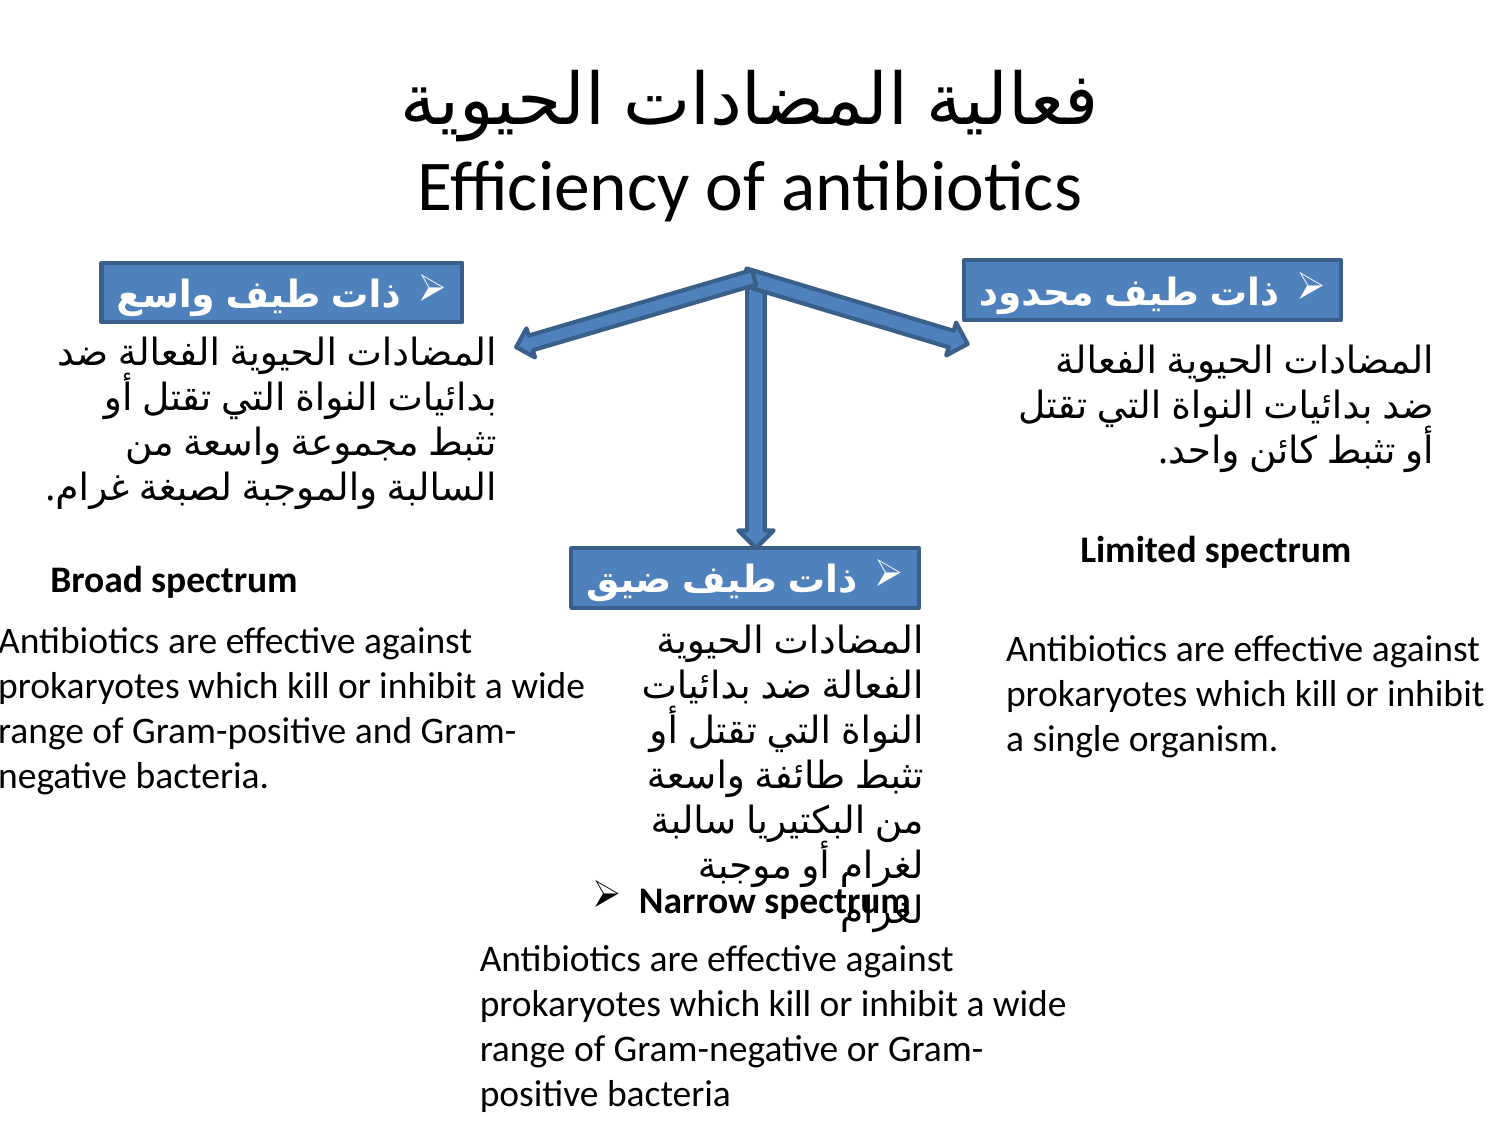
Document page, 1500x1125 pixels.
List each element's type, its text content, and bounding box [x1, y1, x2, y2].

text_box [514, 268, 759, 360]
text_box [736, 290, 776, 546]
text_box المضادات الحيوية الفعالة ضد بدائيات النواة التي تقتل أو تثبط كائن واحد. [991, 328, 1449, 479]
text_box [749, 268, 970, 358]
text_box Broad spectrum [35, 548, 313, 608]
title فعالية المضادات الحيوية Efficiency of antibiotics [75, 45, 1425, 233]
text_box ذات طيف ضيق [569, 546, 921, 610]
text_box Antibiotics are effective against prokaryotes which kill or inhibit a wide range of Gram-negative or Gram-positive bacteria [465, 926, 1103, 1122]
text_box المضادات الحيوية الفعالة ضد بدائيات النواة التي تقتل أو تثبط مجموعة واسعة من السالبة والموجبة لصبغة غرام. [28, 320, 512, 516]
text_box Limited spectrum [1065, 517, 1376, 578]
text_box ذات طيف واسع [99, 261, 464, 320]
text_box ذات طيف محدود [962, 258, 1343, 322]
text_box Antibiotics are effective against prokaryotes which kill or inhibit a single organism. [991, 616, 1500, 767]
text_box المضادات الحيوية الفعالة ضد بدائيات النواة التي تقتل أو تثبط طائفة واسعة من البكتيريا سالبة لغرام أو موجبة لغرام [608, 608, 939, 939]
text_box Narrow spectrum [577, 868, 608, 926]
text_box Antibiotics are effective against prokaryotes which kill or inhibit a wide range of Gram-positive and Gram-negative bacteria. [0, 608, 608, 804]
